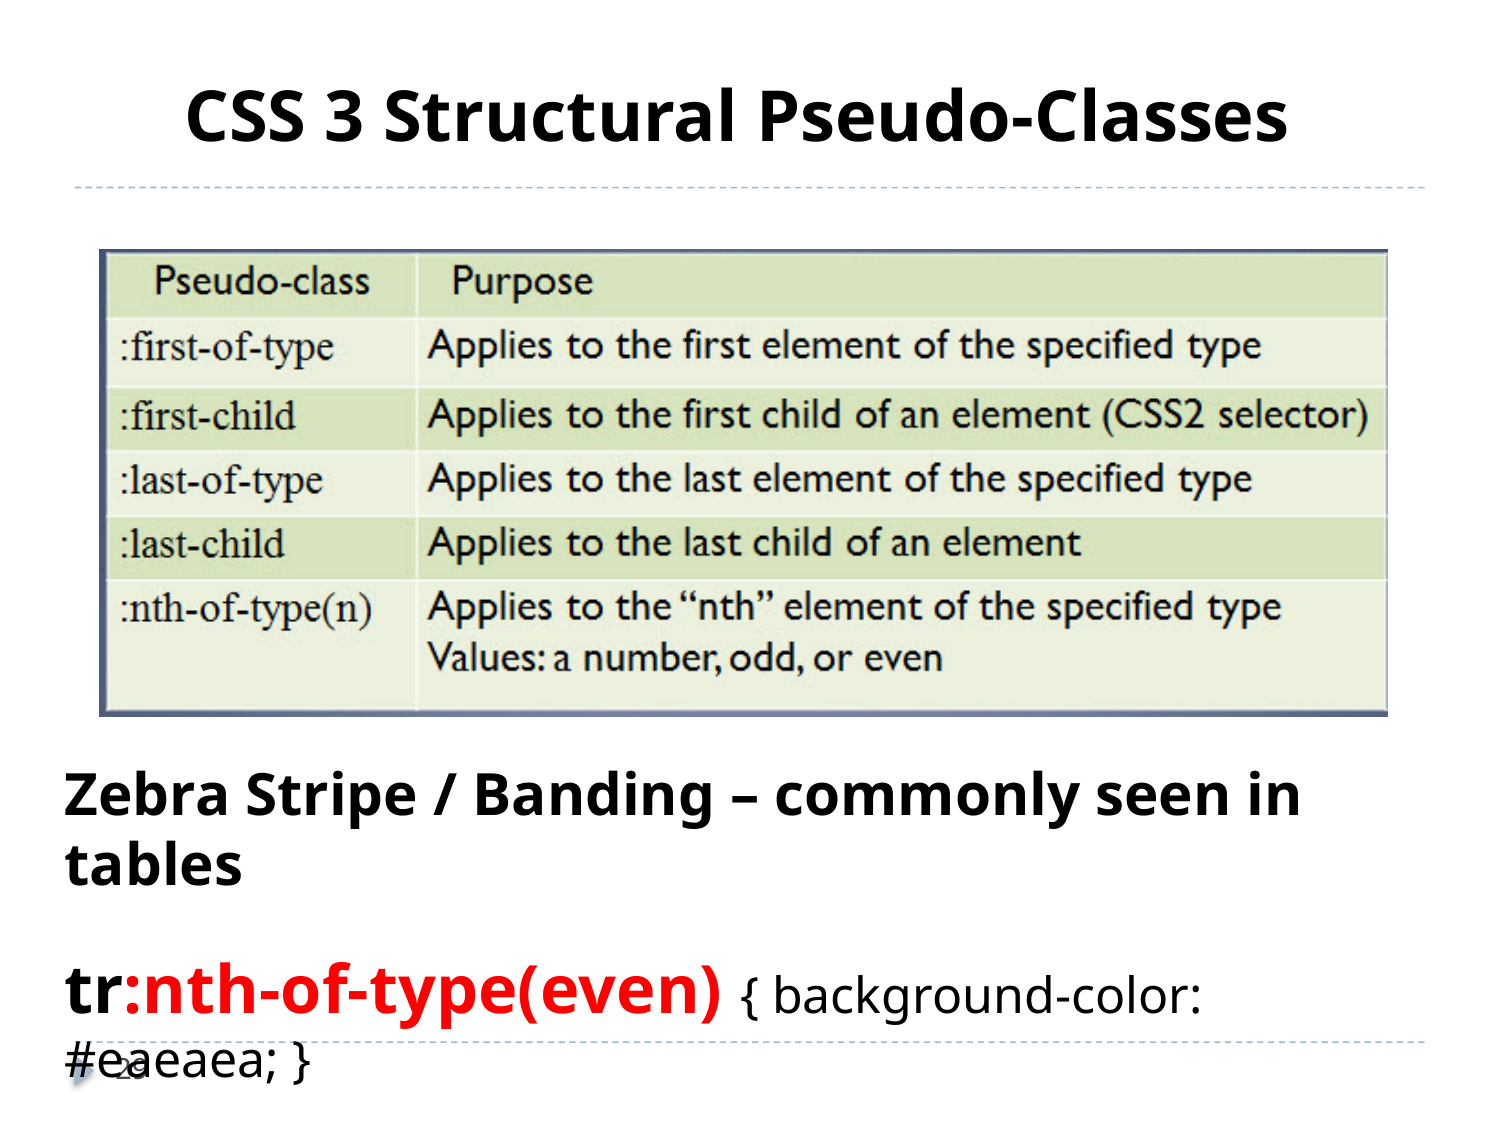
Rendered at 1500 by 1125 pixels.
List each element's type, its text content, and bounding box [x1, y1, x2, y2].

title CSS 3 Structural Pseudo-Classes [37, 62, 1438, 163]
text_box Zebra Stripe / Banding – commonly seen in tables tr:nth-of-type(even) { background-color: #eaeaea; } [50, 750, 1438, 1125]
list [99, 249, 1388, 718]
